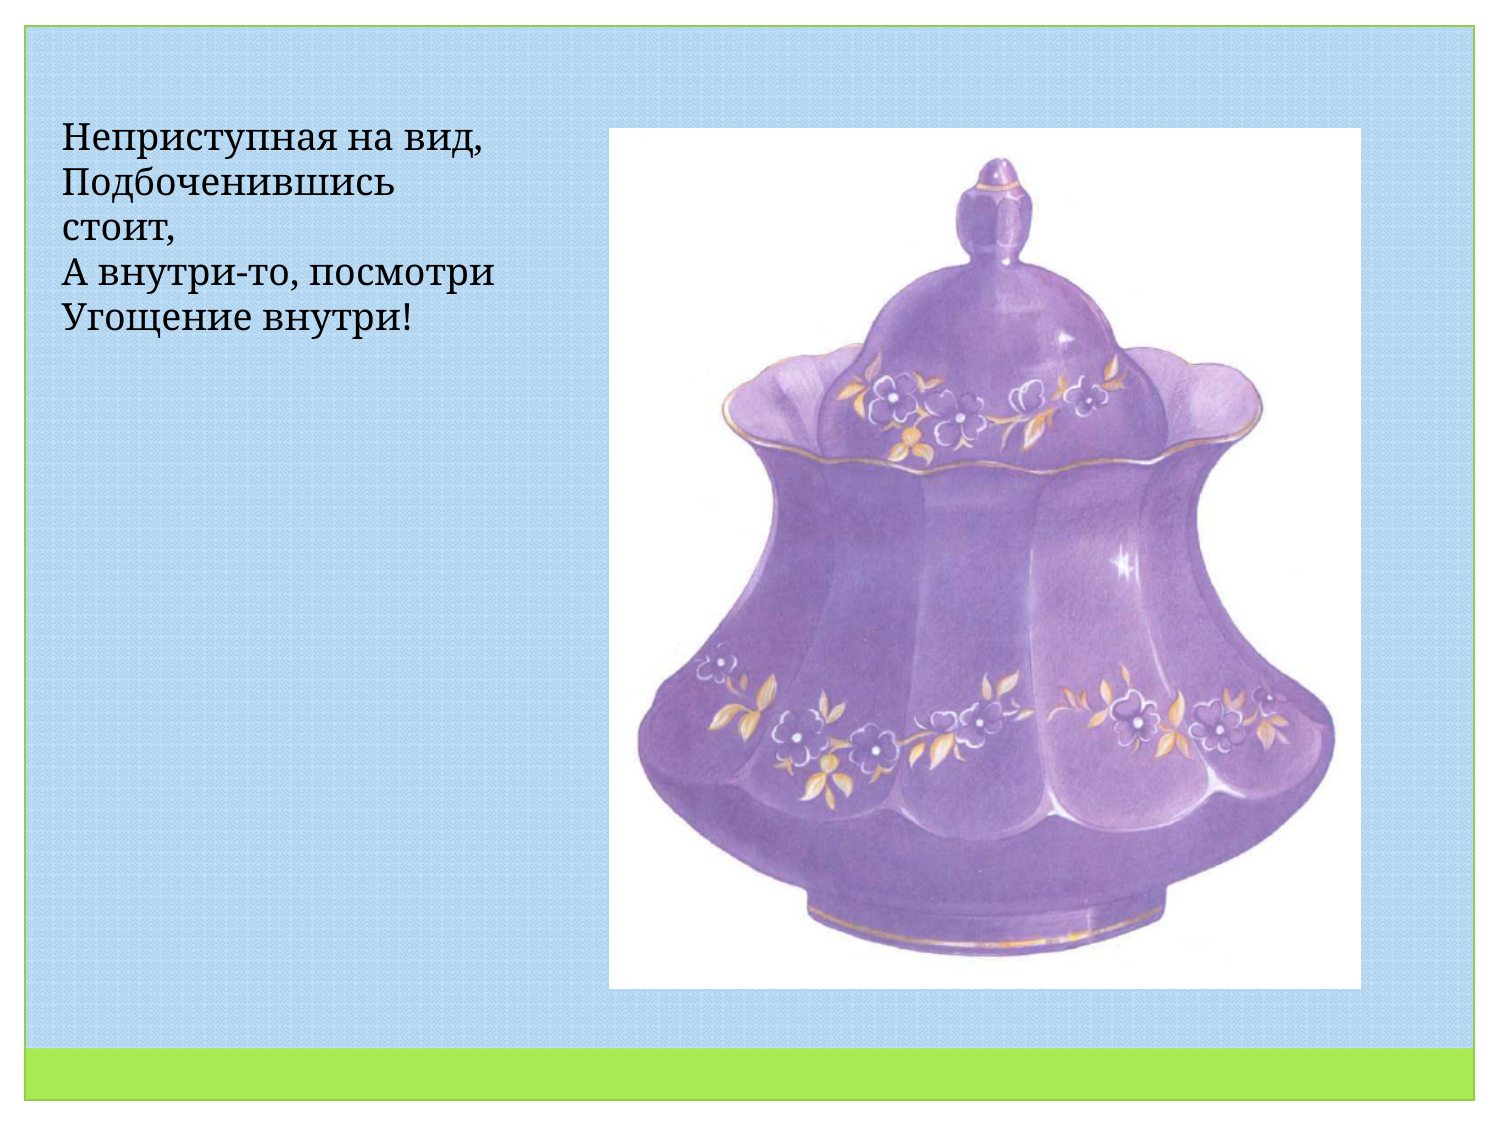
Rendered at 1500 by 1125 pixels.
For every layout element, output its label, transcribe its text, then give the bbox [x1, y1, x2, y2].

picture [609, 128, 1362, 989]
text_box Неприступная на вид, Подбоченившись стоит, А внутри-то, посмотри Угощение внутри! [46, 105, 516, 346]
